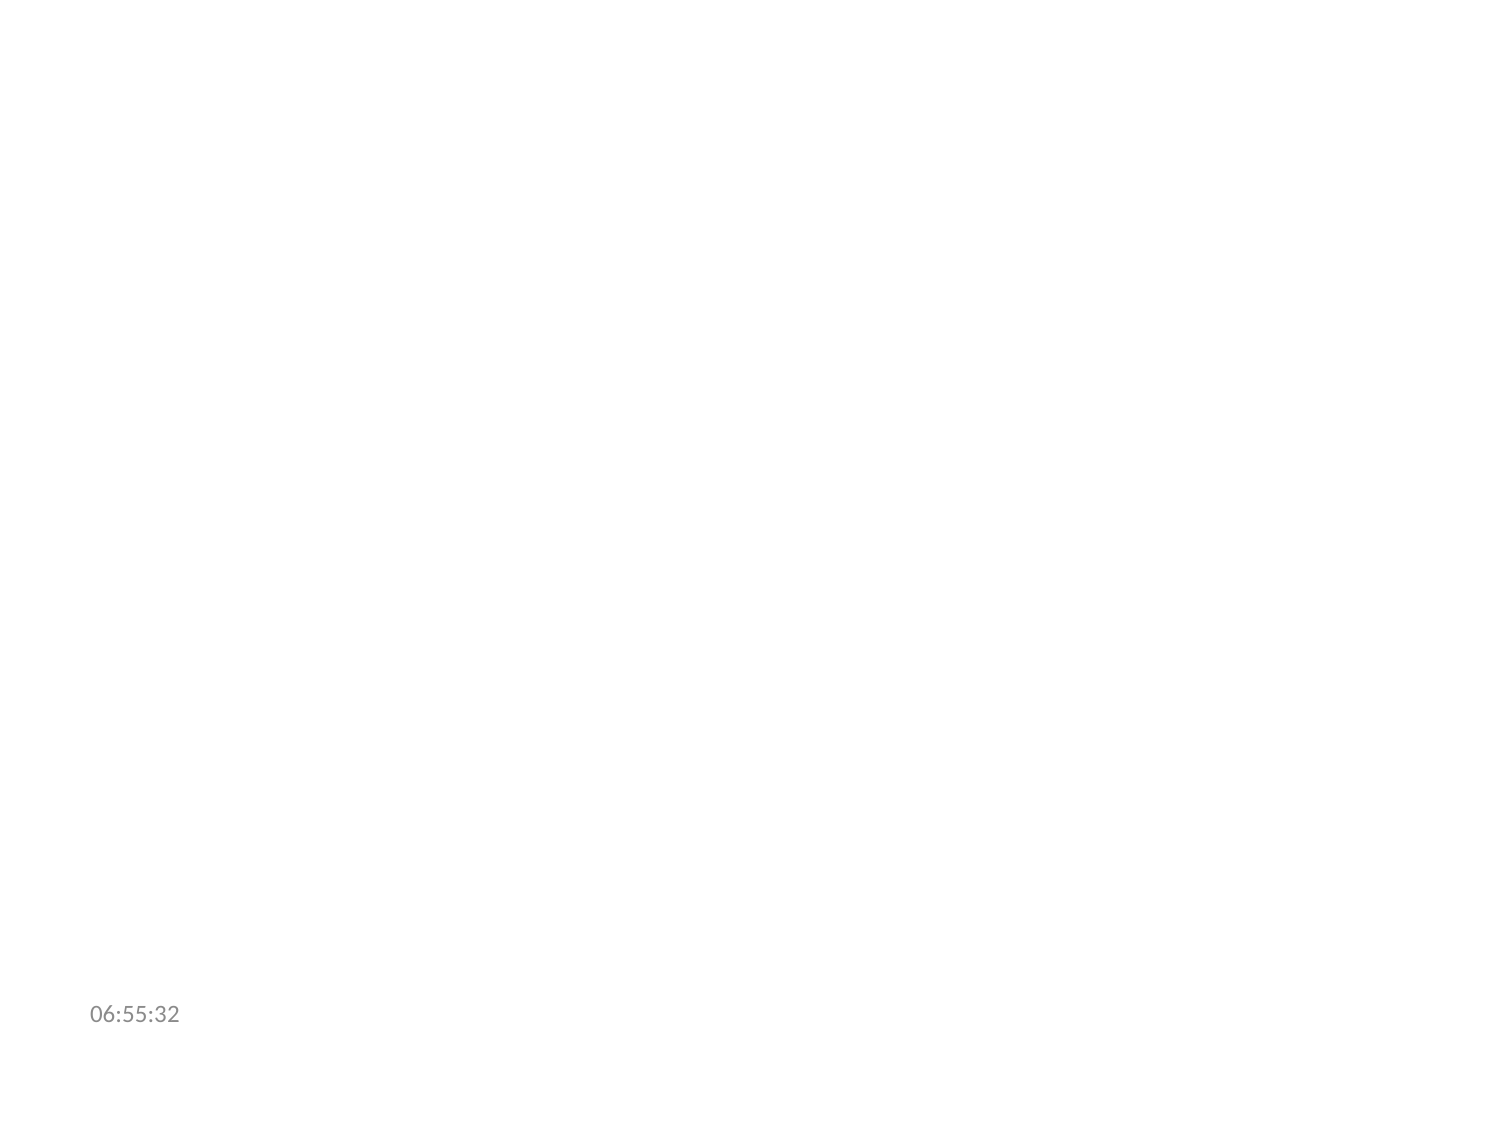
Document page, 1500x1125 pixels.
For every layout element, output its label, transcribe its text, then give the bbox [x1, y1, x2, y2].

text_box 15:35:09 [75, 982, 425, 1043]
